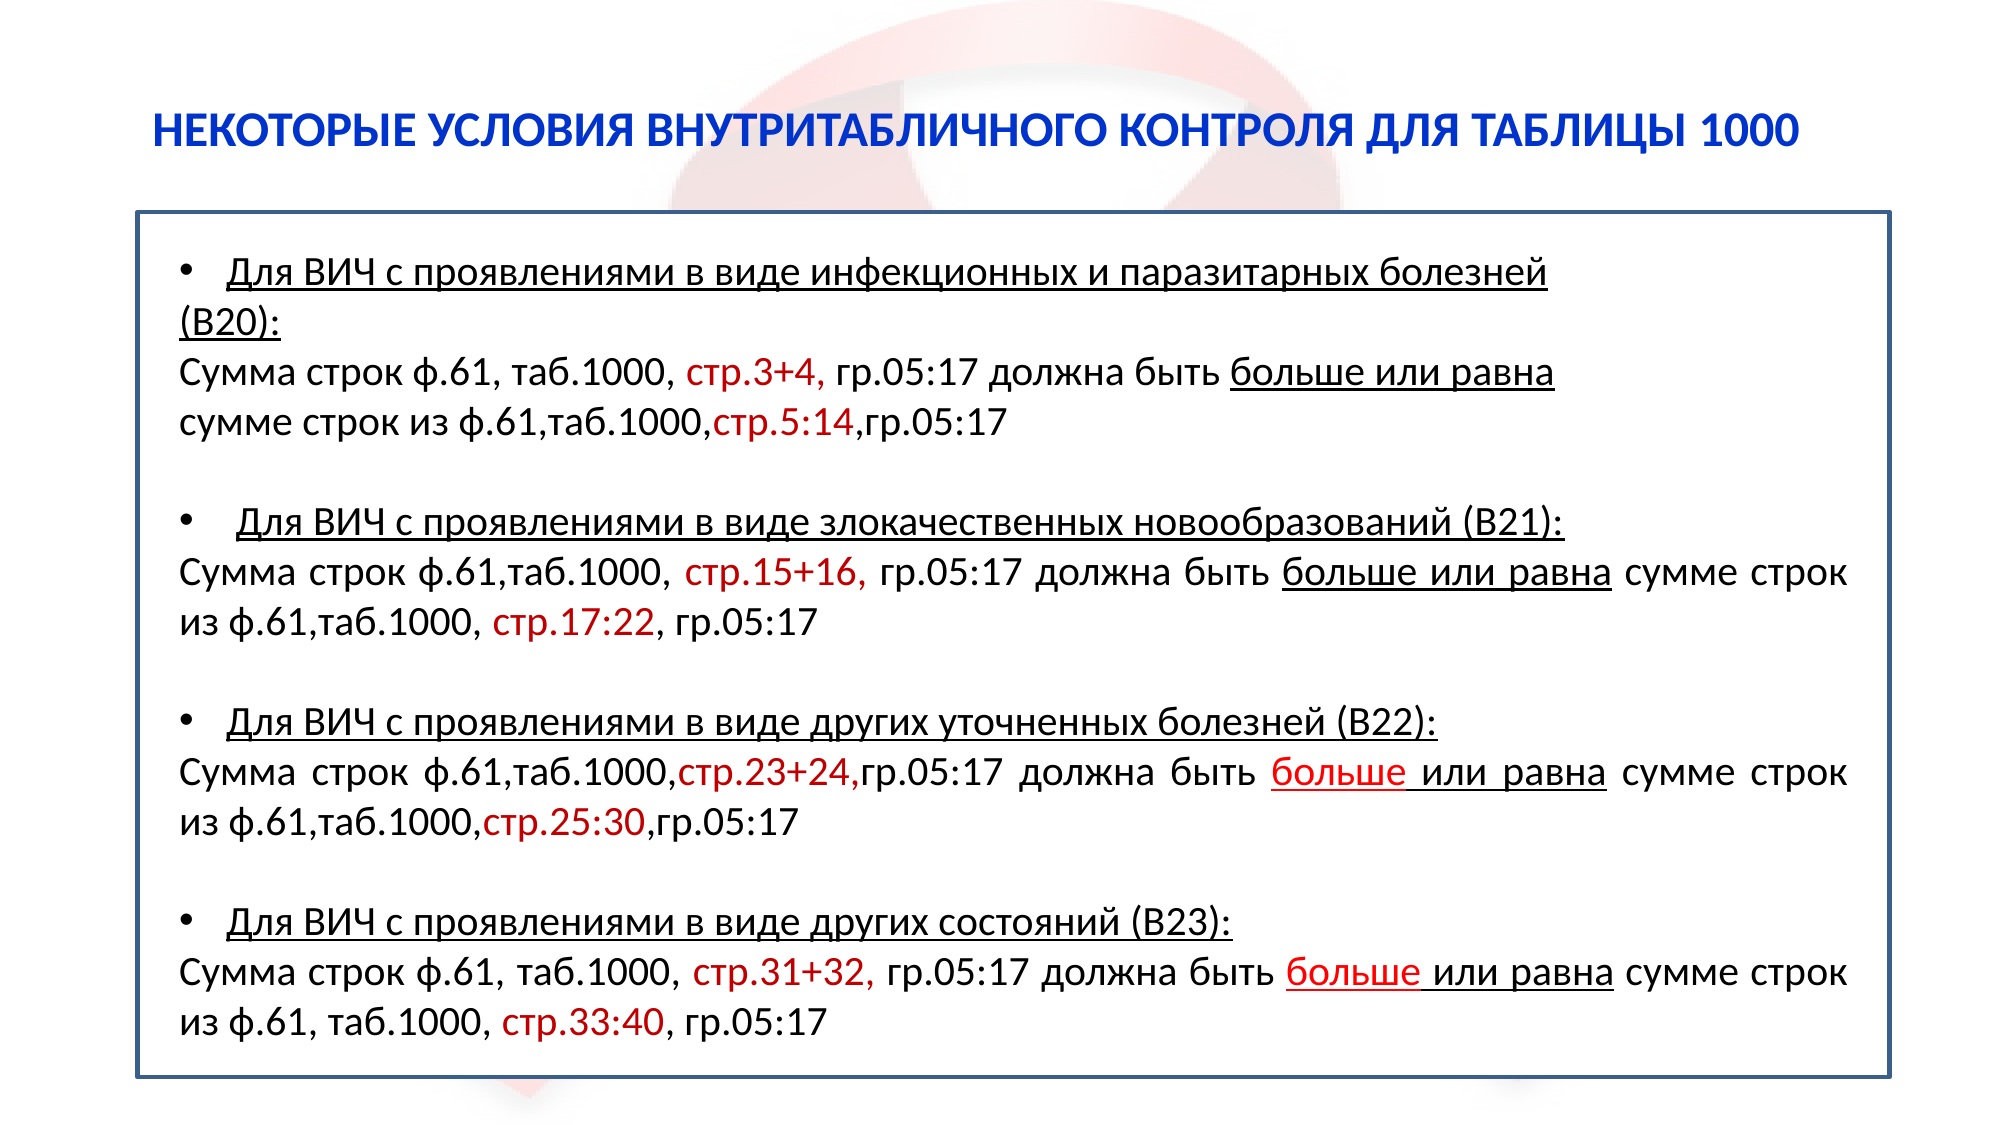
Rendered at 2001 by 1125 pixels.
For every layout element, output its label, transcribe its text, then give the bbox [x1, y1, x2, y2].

title НЕКОТОРЫЕ УСЛОВИЯ ВНУТРИТАБЛИЧНОГО КОНТРОЛЯ ДЛЯ ТАБЛИЦЫ 1000 [137, 22, 1863, 211]
text_box [1863, 211, 1890, 1078]
text_box Для ВИЧ с проявлениями в виде инфекционных и паразитарных болезней (В20): Сумма строк ф.61, таб.1000, стр.3+4, гр.05:17 должна быть больше или равна сумме строк из ф.61,таб.1000,стр.5:14,гр.05:17 Для ВИЧ с проявлениями в виде злокачественных новообразований (В21): Сумма строк ф.61,таб.1000, стр.15+16, гр.05:17 должна быть больше или равна сумме строк из ф.61,таб.1000, стр.17:22, гр.05:17 Для ВИЧ с проявлениями в виде других уточненных болезней (В22): Сумма строк ф.61,таб.1000,стр.23+24,гр.05:17 должна быть больше или равна сумме строк из ф.61,таб.1000,стр.25:30,гр.05:17 Для ВИЧ с проявлениями в виде других состояний (В23): Сумма строк ф.61, таб.1000, стр.31+32, гр.05:17 должна быть больше или равна сумме строк из ф.61, таб.1000, стр.33:40, гр.05:17 [164, 191, 1863, 1125]
text_box [137, 211, 164, 1078]
